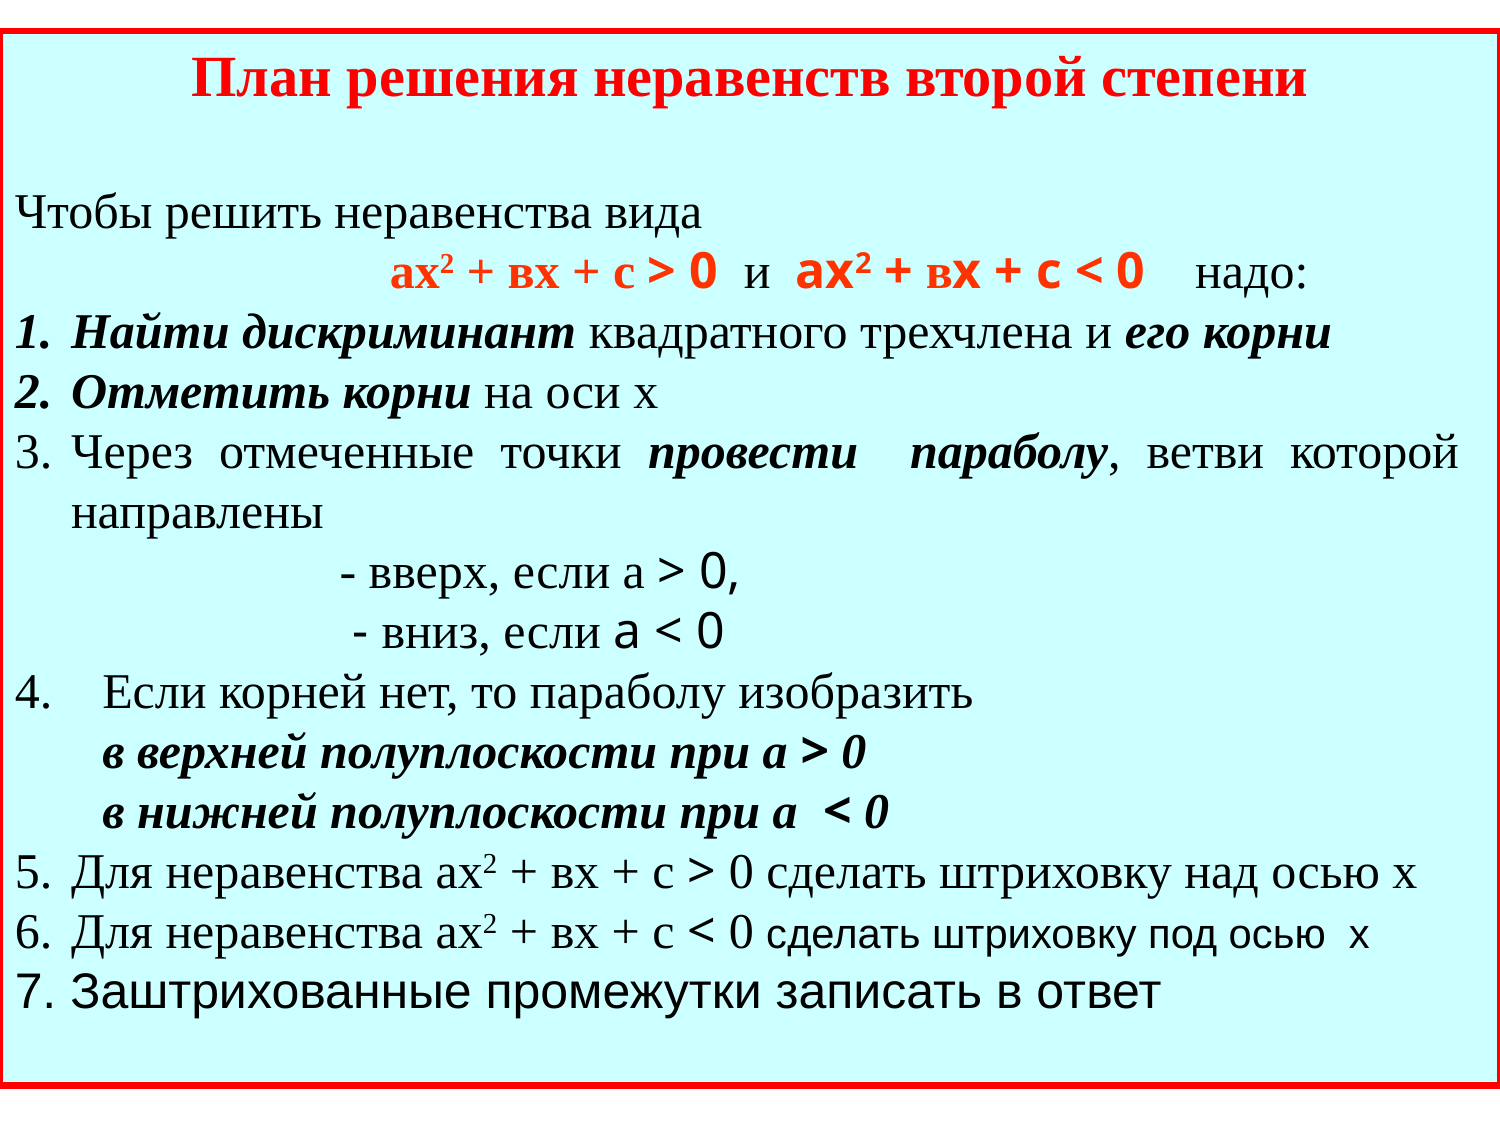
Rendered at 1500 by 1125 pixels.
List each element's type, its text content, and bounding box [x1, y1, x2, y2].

text_box План решения неравенств второй степени Чтобы решить неравенства вида ах2 + вх + с > 0 и ax2 + вx + c < 0 надо: Найти дискриминант квадратного трехчлена и его корни Отметить корни на оси х Через отмеченные точки провести параболу, ветви которой направлены - вверх, если а > 0, - вниз, если a < 0 4. Если корней нет, то параболу изобразить в верхней полуплоскости при а > 0 в нижней полуплоскости при а < 0 Для неравенства ах2 + вх + с > 0 сделать штриховку над осью х Для неравенства ах2 + вх + с < 0 сделать штриховку под осью х 7. Заштрихованные промежутки записать в ответ [0, 30, 1500, 1086]
